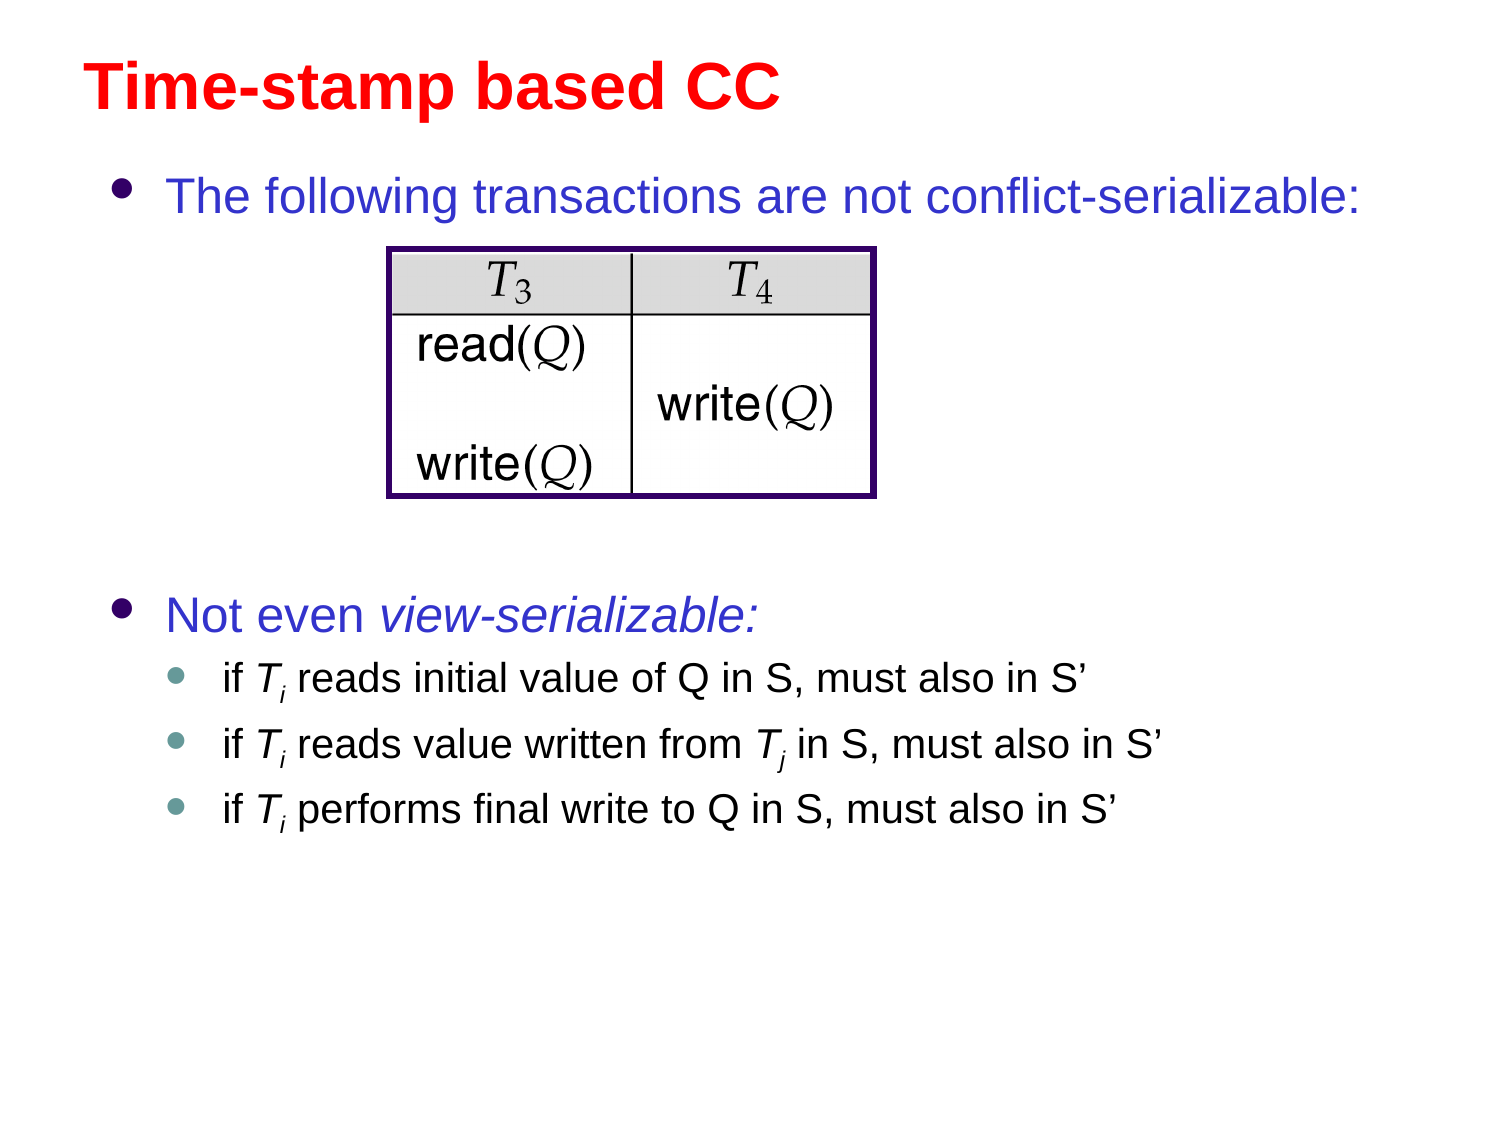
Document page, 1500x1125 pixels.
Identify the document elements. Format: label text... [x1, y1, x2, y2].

picture [392, 251, 871, 494]
list The following transactions are not conflict-serializable: Not even view-serializable: if Ti reads initial value of Q in S, must also in S’ if Ti reads value written from Tj in S, must also in S’ if Ti performs final write to Q in S, must also in S’ [93, 155, 1500, 956]
title Time-stamp based CC [68, 0, 1461, 131]
